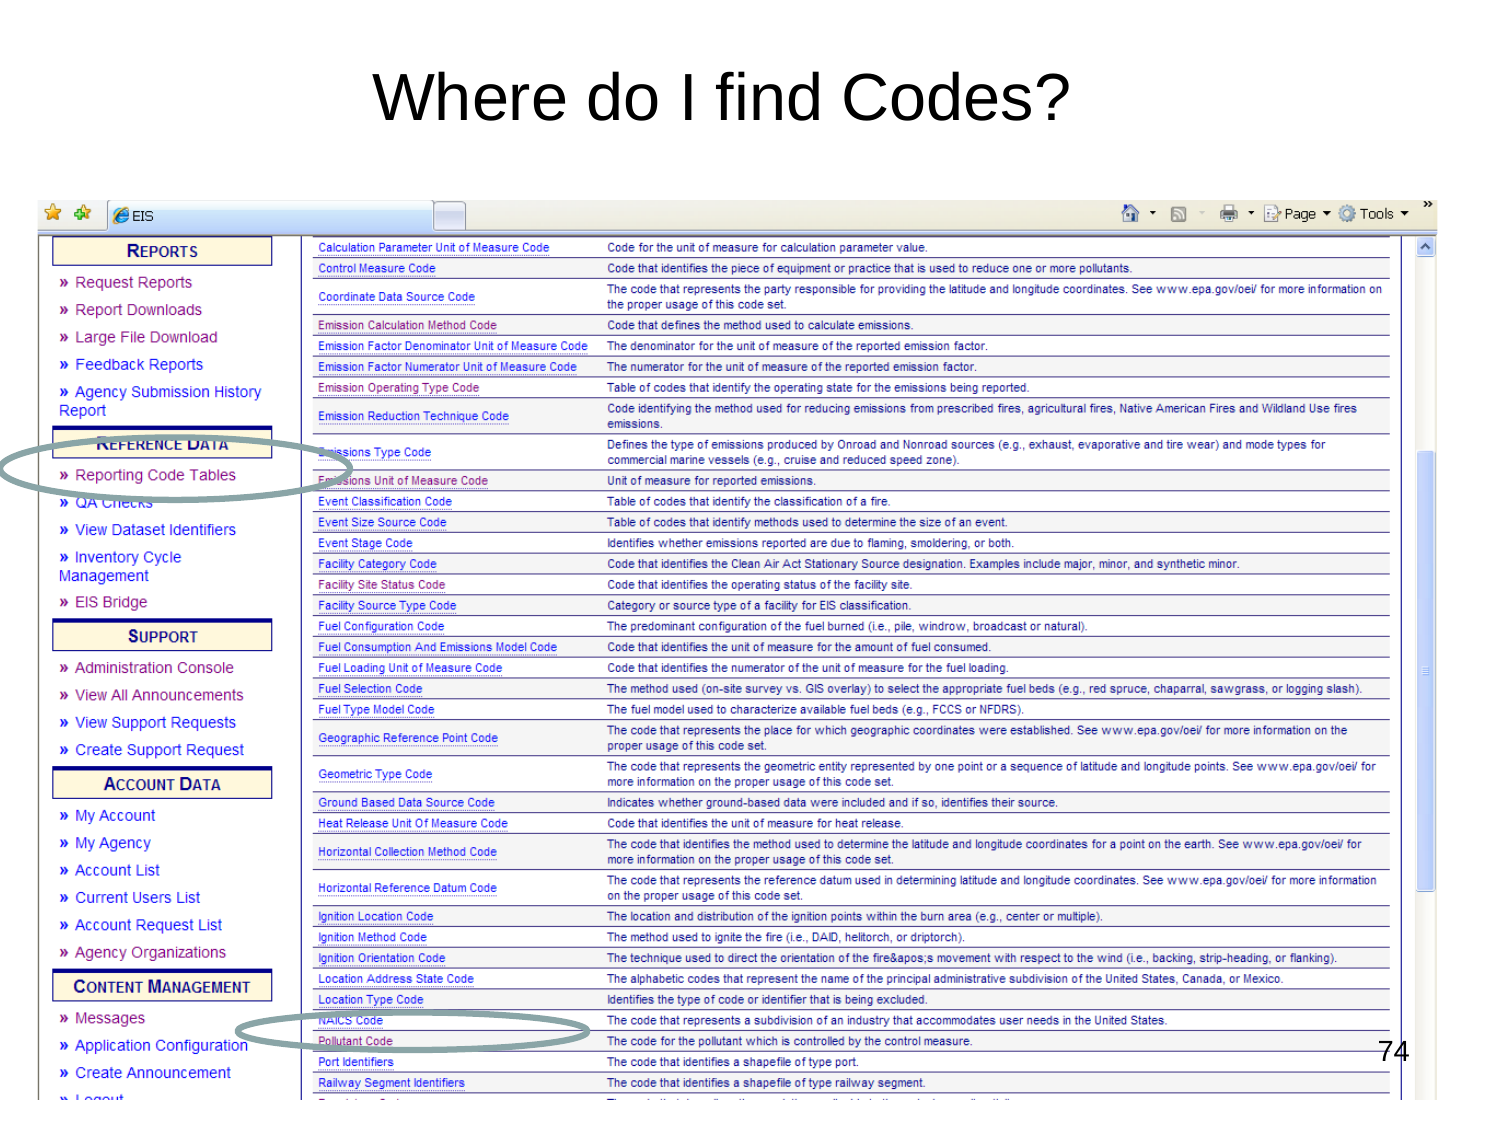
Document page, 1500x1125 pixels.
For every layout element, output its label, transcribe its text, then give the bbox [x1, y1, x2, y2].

text_box [0, 448, 32, 489]
picture [37, 199, 1438, 1101]
title Where do I find Codes? [24, 0, 1438, 188]
